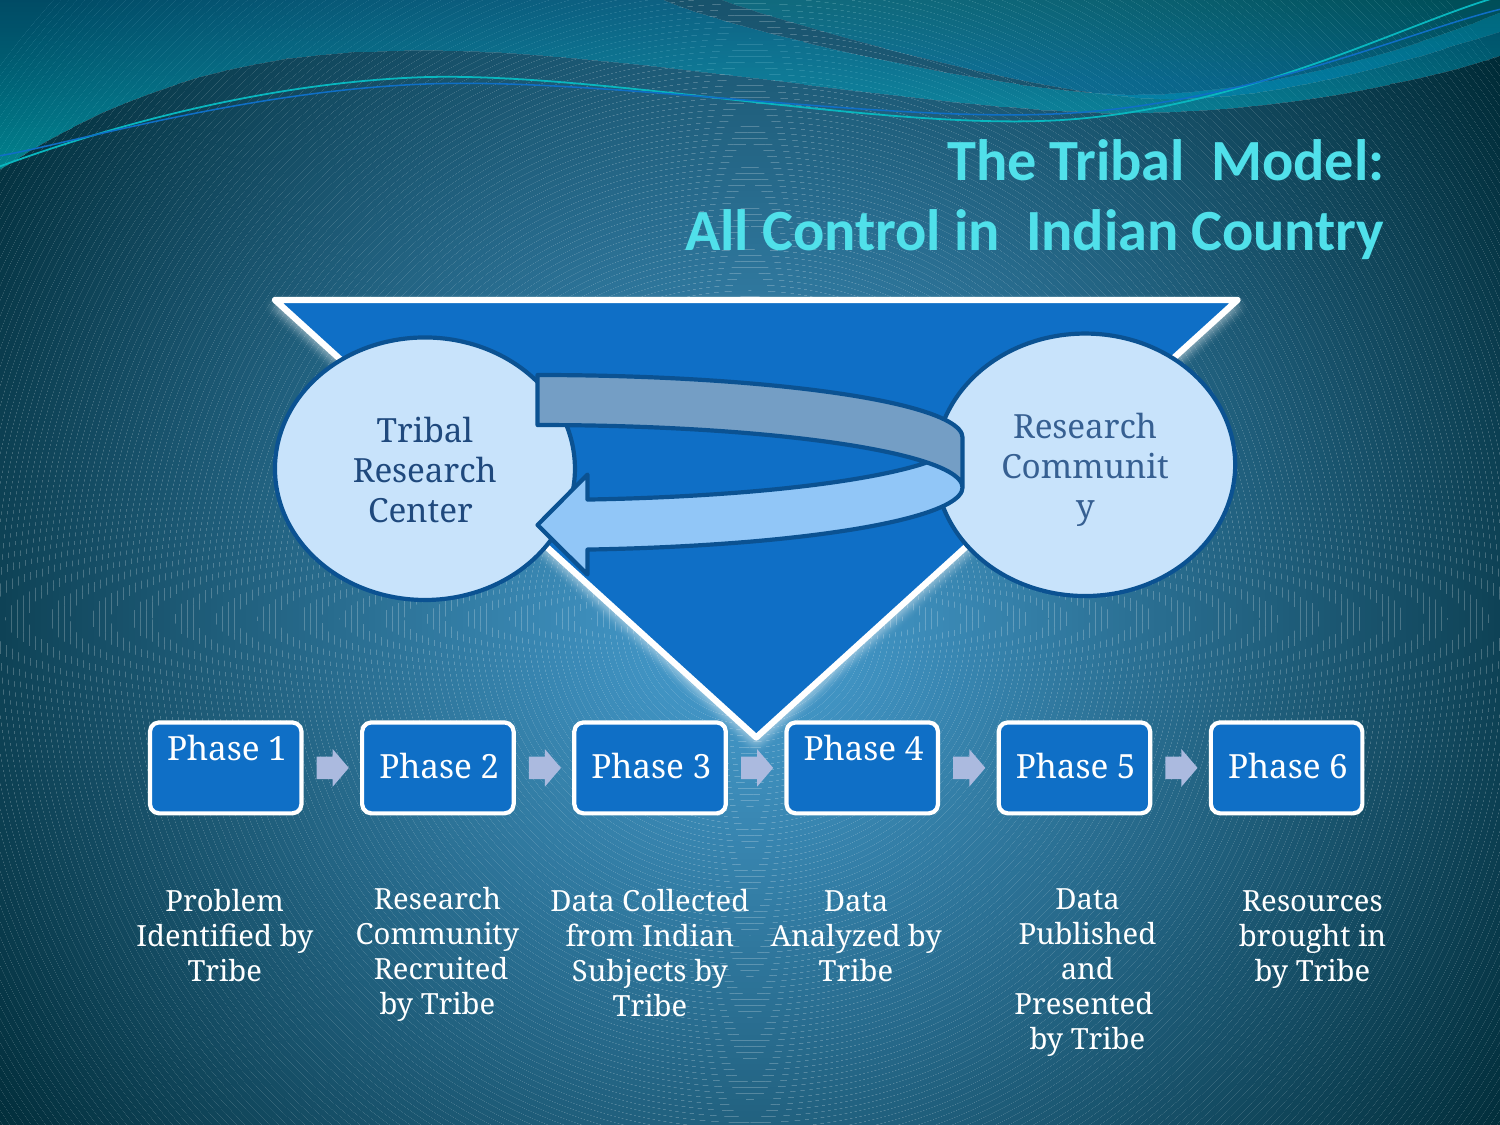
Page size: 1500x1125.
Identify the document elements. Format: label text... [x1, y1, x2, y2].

title The Tribal Model: All Control in Indian Country [62, 75, 1388, 263]
text_box [271, 296, 1241, 416]
text_box Data Collected from Indian Subjects by Tribe [525, 912, 775, 1030]
text_box Research Community Recruited by Tribe [337, 912, 525, 1028]
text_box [149, 636, 1363, 900]
text_box [546, 510, 968, 635]
text_box Tribal Research Center [272, 335, 578, 603]
text_box Data Analyzed by Tribe [749, 912, 963, 995]
text_box [535, 372, 965, 577]
text_box Research Community [942, 331, 1238, 599]
text_box Resources brought in by Tribe [1212, 874, 1413, 995]
text_box Data Published and Presented by Tribe [987, 912, 1188, 1063]
text_box Problem Identified by Tribe [112, 874, 337, 995]
text_box [571, 428, 918, 497]
